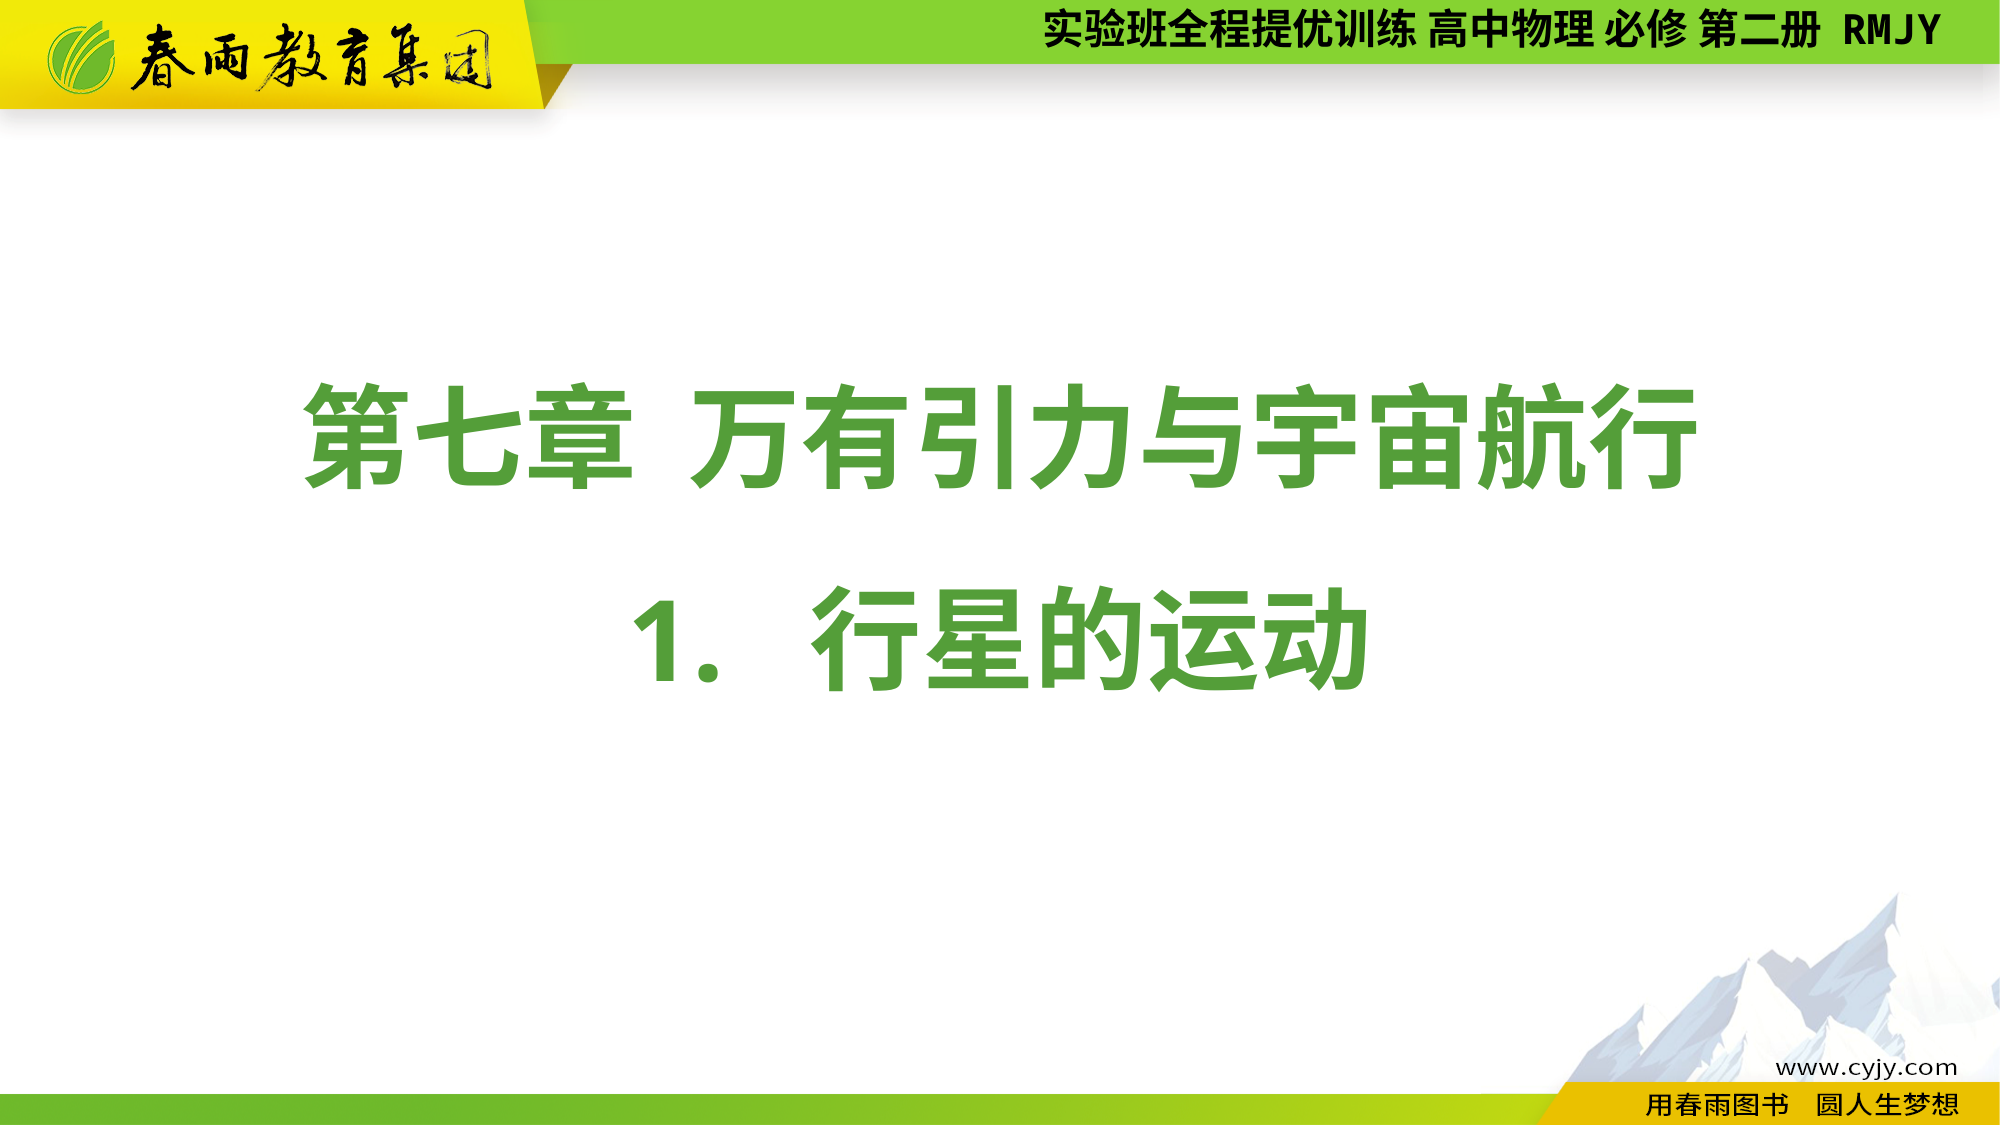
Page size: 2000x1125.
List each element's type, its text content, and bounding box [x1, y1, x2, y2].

text_box 第七章 万有引力与宇宙航行 1. 行星的运动 [54, 291, 1946, 712]
picture [0, 0, 2000, 1125]
